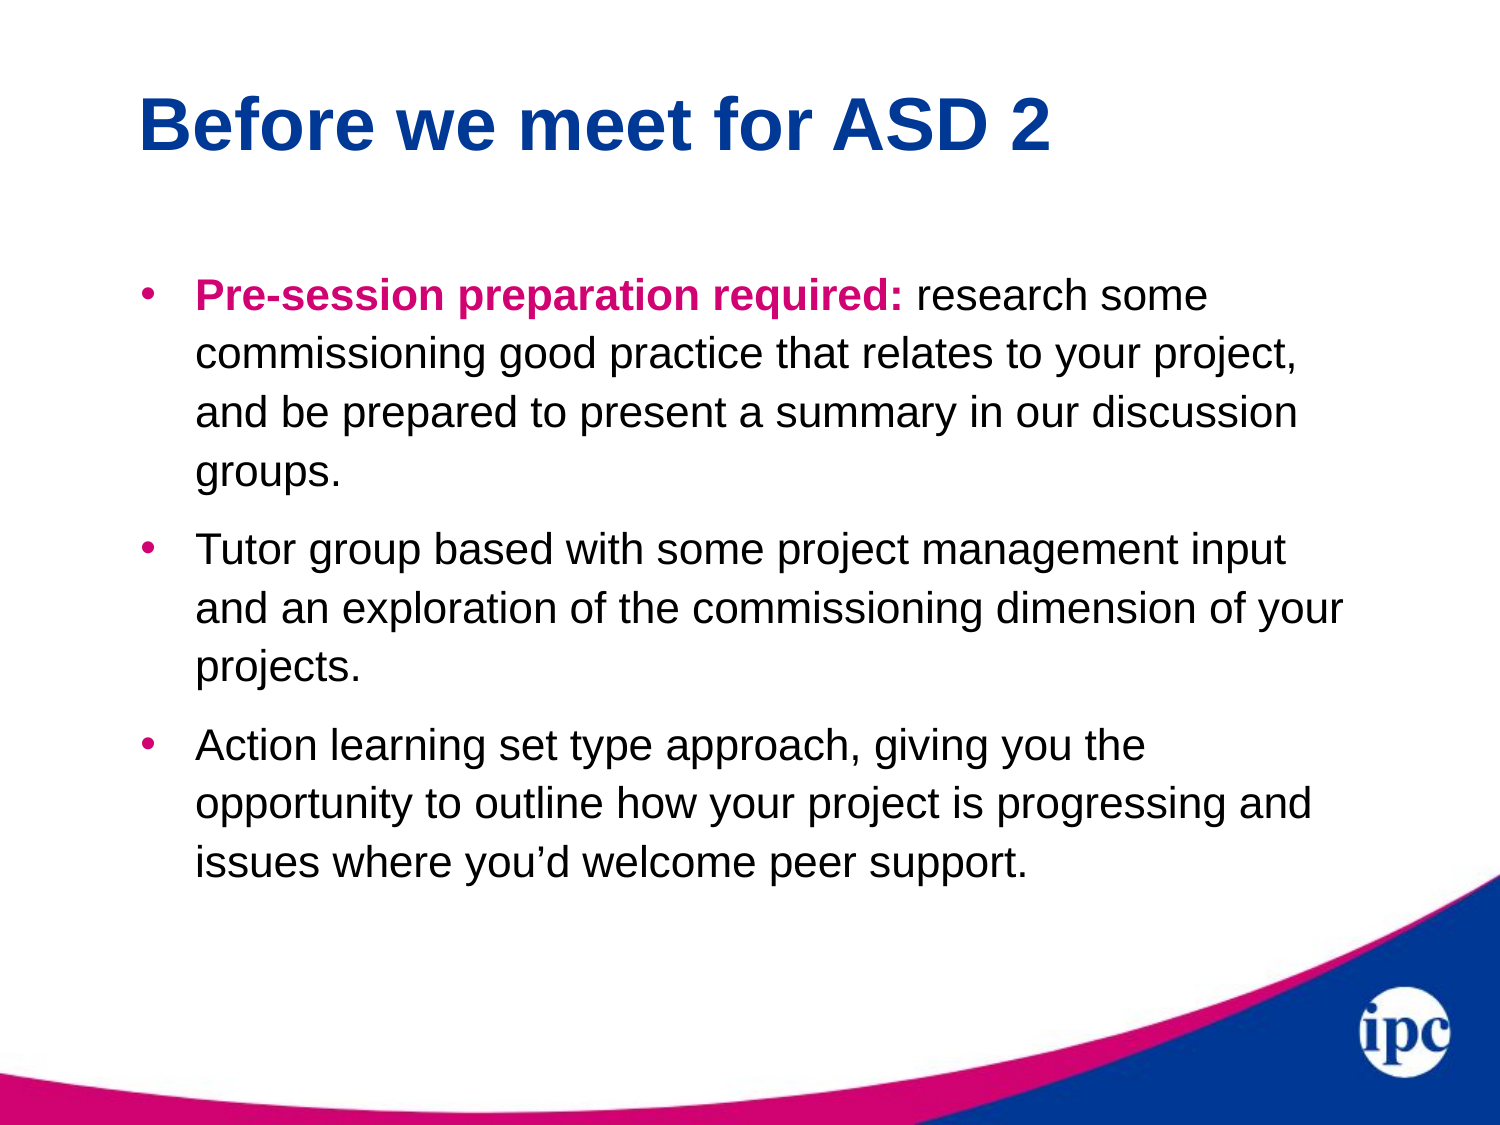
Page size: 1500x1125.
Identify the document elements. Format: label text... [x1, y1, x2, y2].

title Before we meet for ASD 2 [123, 78, 1376, 176]
picture [0, 0, 1500, 1125]
list Pre-session preparation required: research some commissioning good practice that relates to your project, and be prepared to present a summary in our discussion groups. Tutor group based with some project management input and an exploration of the commissioning dimension of your projects. Action learning set type approach, giving you the opportunity to outline how your project is progressing and issues where you’d welcome peer support. [125, 253, 1375, 899]
